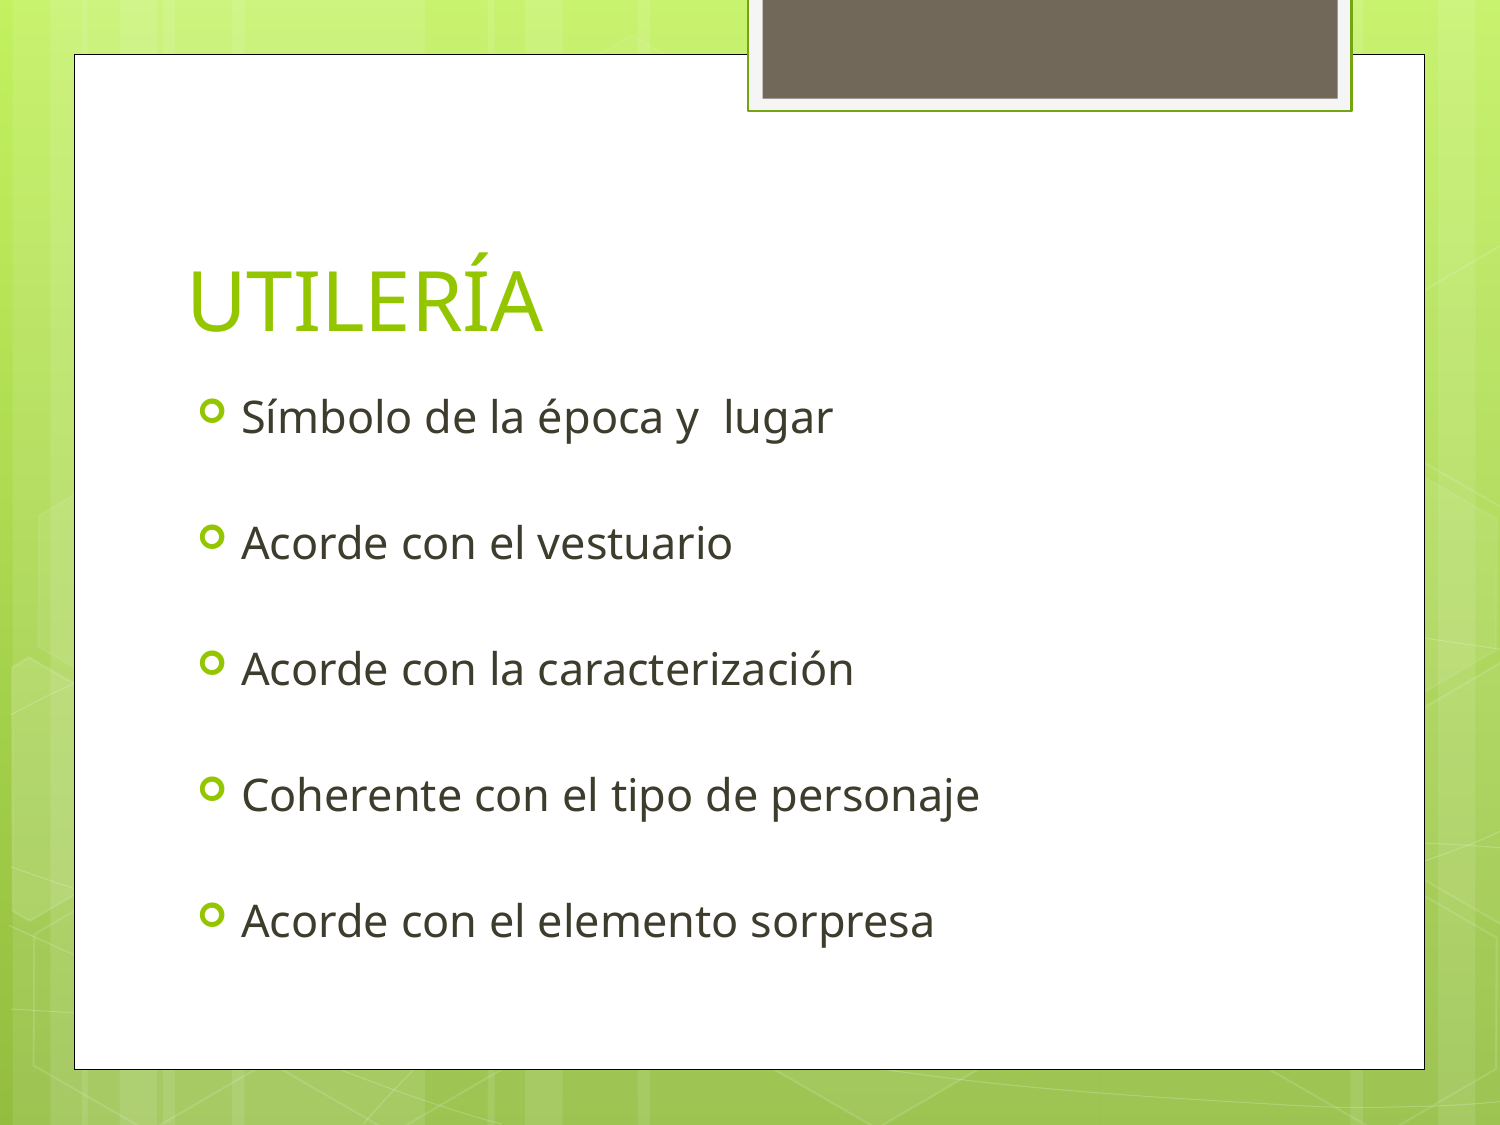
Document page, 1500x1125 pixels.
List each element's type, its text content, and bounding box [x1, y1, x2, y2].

title UTILERÍA [171, 168, 1324, 357]
list Símbolo de la época y lugar Acorde con el vestuario Acorde con la caracterización Coherente con el tipo de personaje Acorde con el elemento sorpresa [171, 381, 1283, 957]
